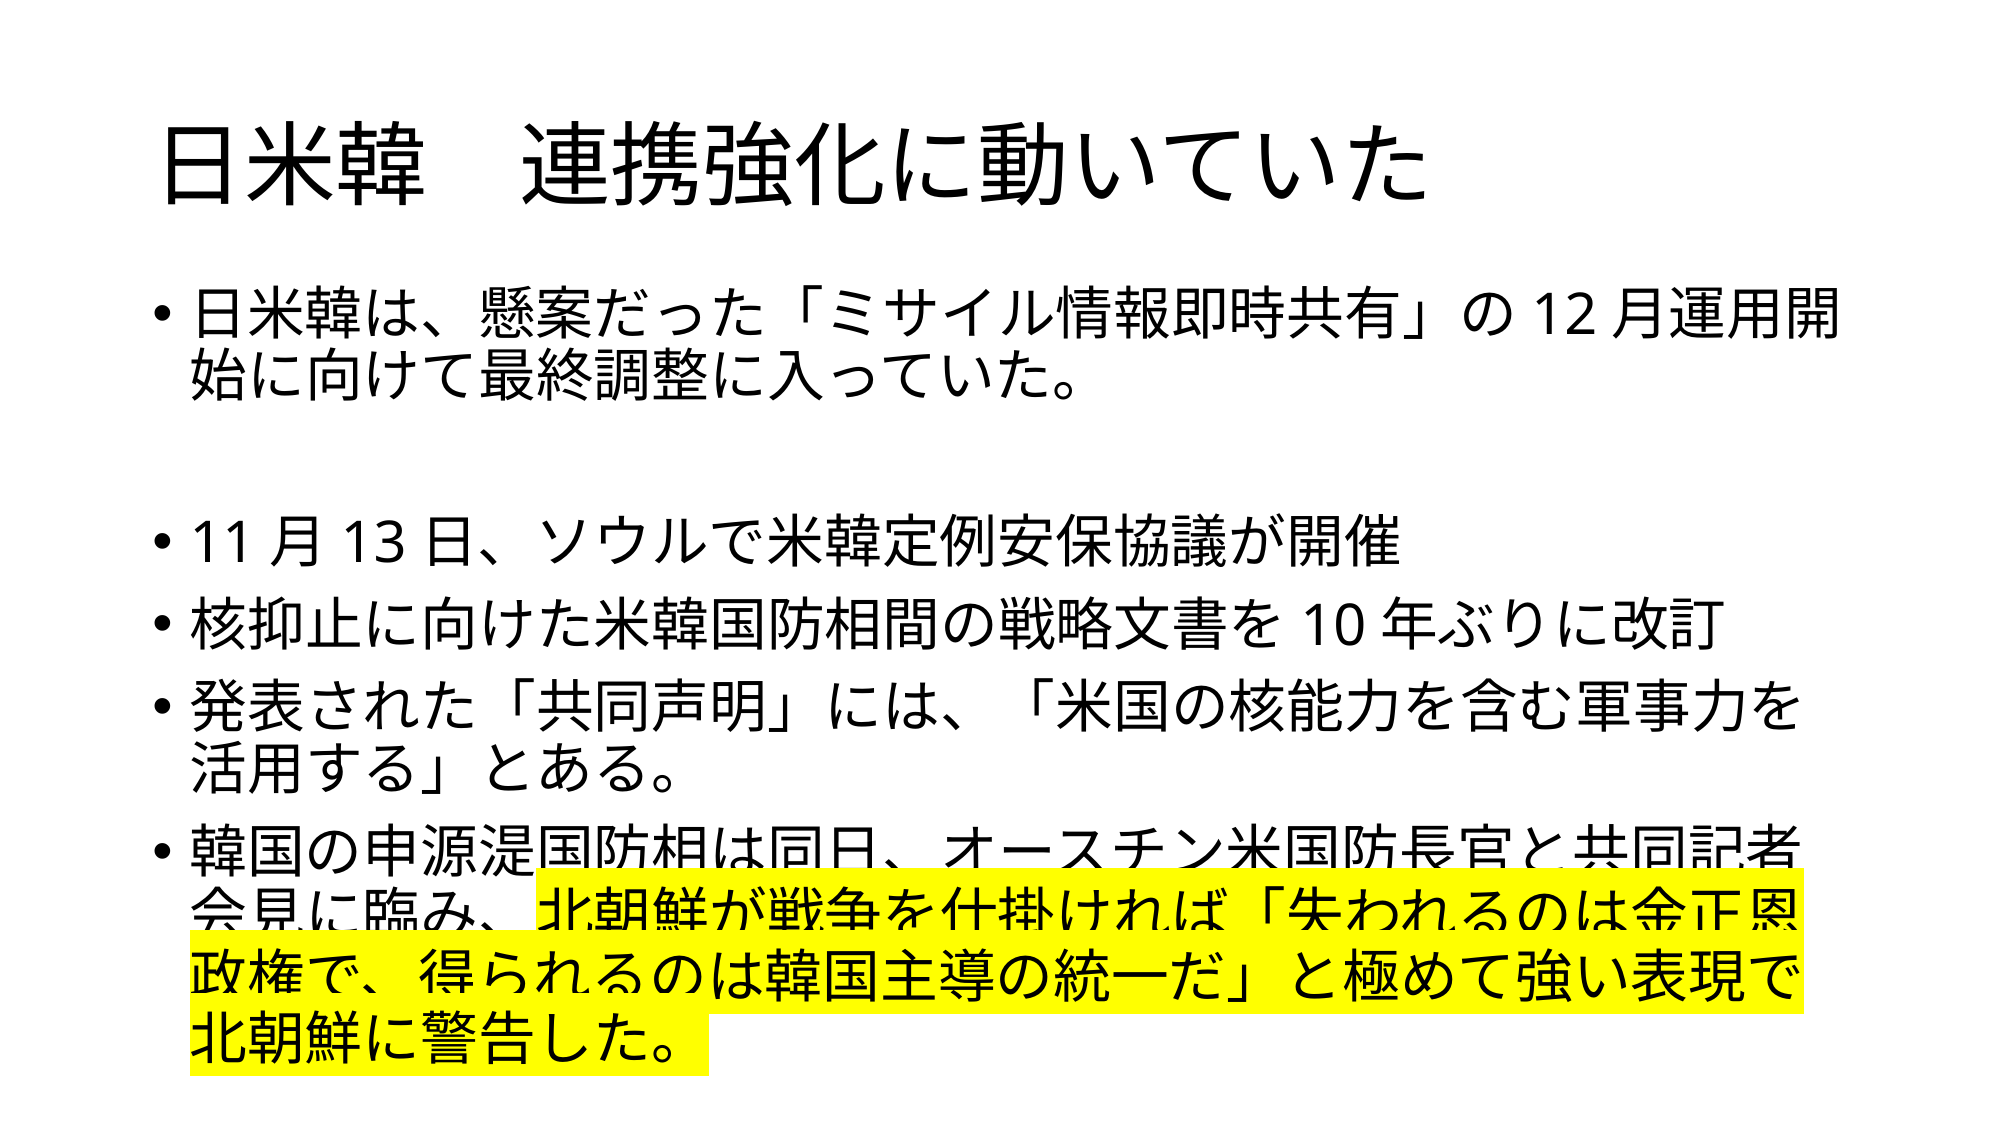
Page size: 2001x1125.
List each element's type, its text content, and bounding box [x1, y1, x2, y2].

title 日米韓 連携強化に動いていた [137, 59, 1863, 277]
list 日米韓は、懸案だった「ミサイル情報即時共有」の12月運用開始に向けて最終調整に入っていた。 11月13日、ソウルで米韓定例安保協議が開催 核抑止に向けた米韓国防相間の戦略文書を10年ぶりに改訂 発表された「共同声明」には、「米国の核能力を含む軍事力を活用する」とある。 韓国の申源湜国防相は同日、オースチン米国防長官と共同記者会見に臨み、北朝鮮が戦争を仕掛ければ「失われるのは金正恩政権で、得られるのは韓国主導の統一だ」と極めて強い表現で北朝鮮に警告した。 [137, 277, 1863, 1088]
